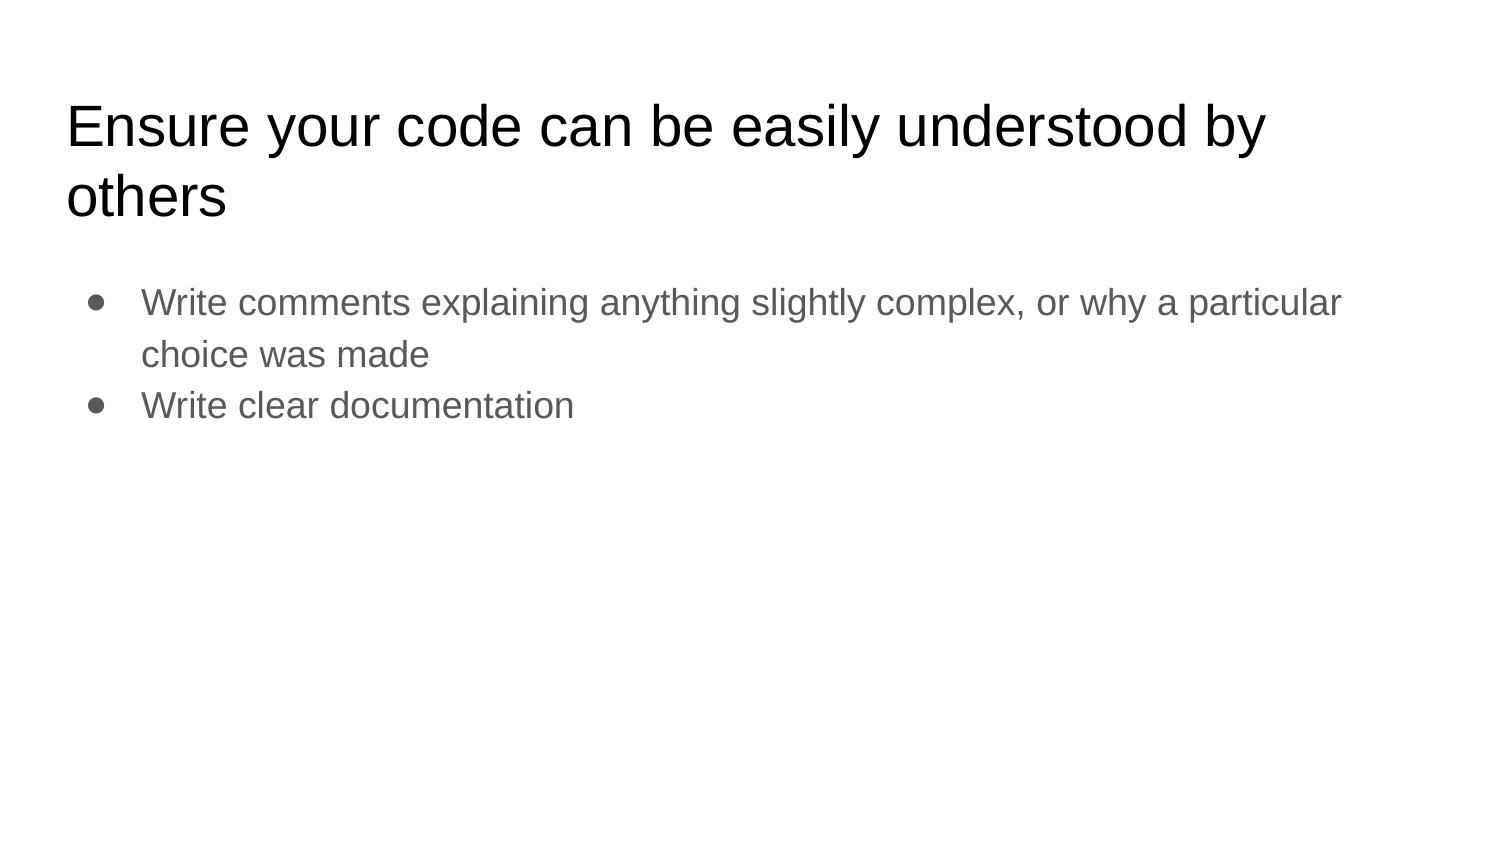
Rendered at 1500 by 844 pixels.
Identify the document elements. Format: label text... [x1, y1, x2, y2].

title Ensure your code can be easily understood by others [51, 72, 1449, 167]
list Write comments explaining anything slightly complex, or why a particular choice was made Write clear documentation [51, 256, 1449, 750]
